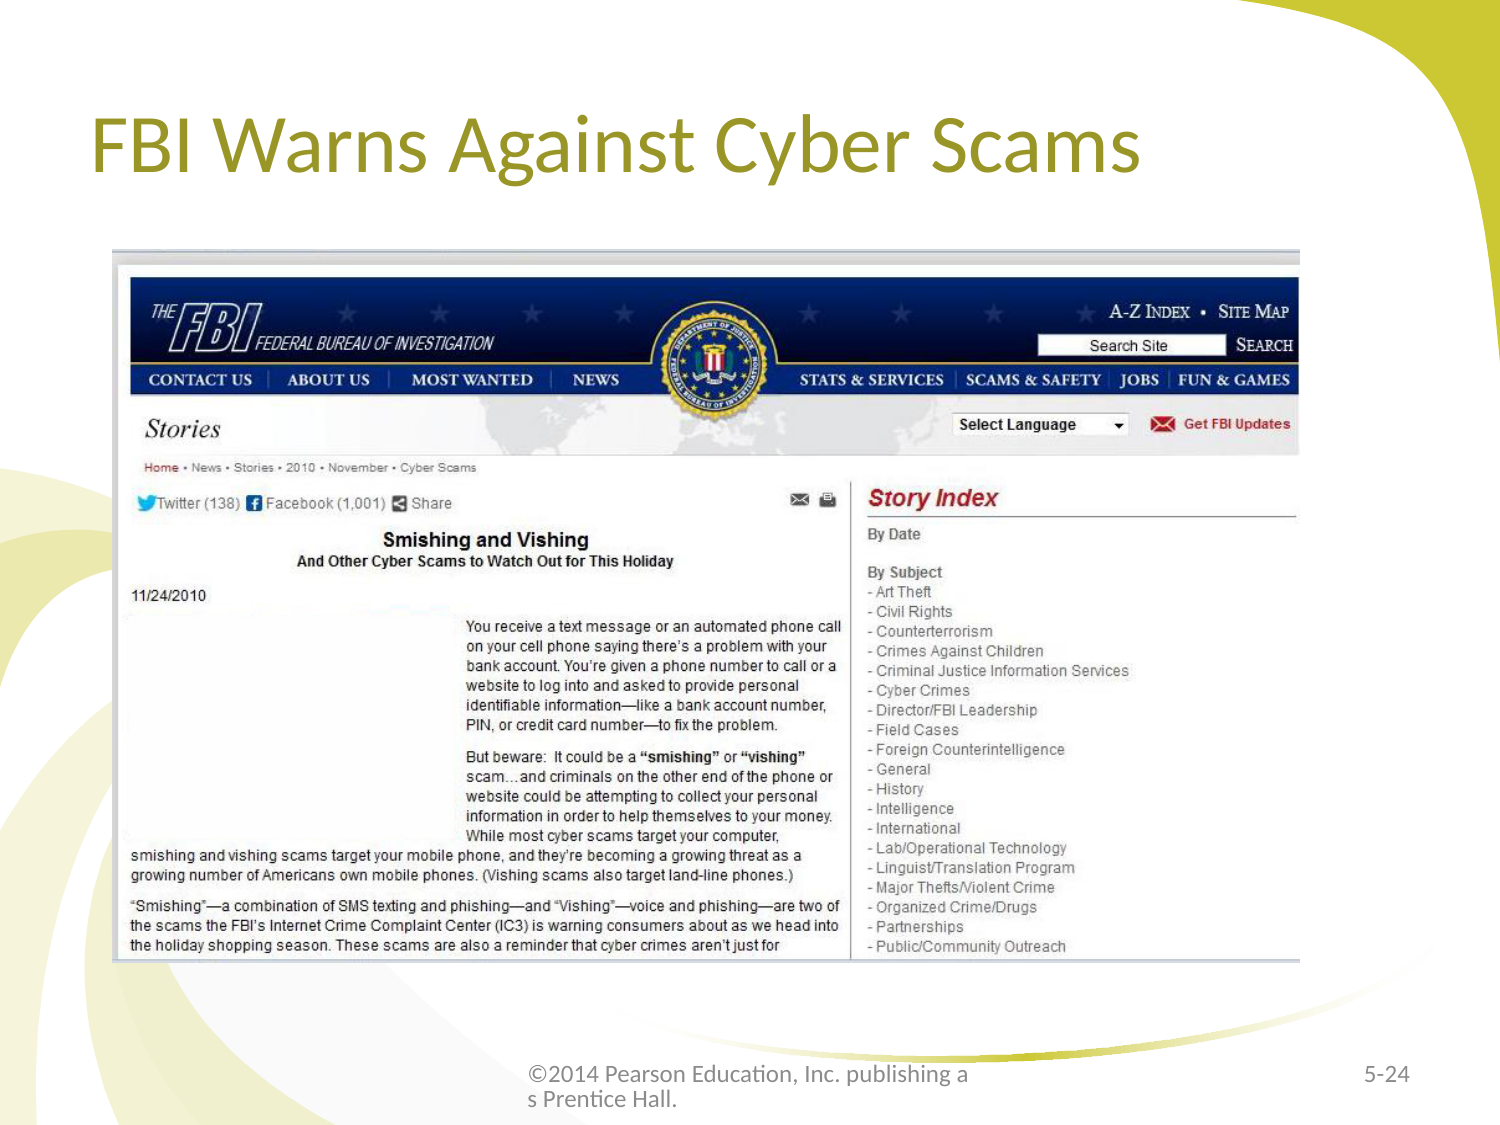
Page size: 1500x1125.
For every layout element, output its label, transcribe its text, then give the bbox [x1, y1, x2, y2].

footer ©2014 Pearson Education, Inc. publishing as Prentice Hall. [512, 1042, 988, 1103]
slide_number 5-24 [1074, 1042, 1425, 1103]
title FBI Warns Against Cyber Scams [75, 45, 1425, 233]
picture [112, 249, 1301, 963]
